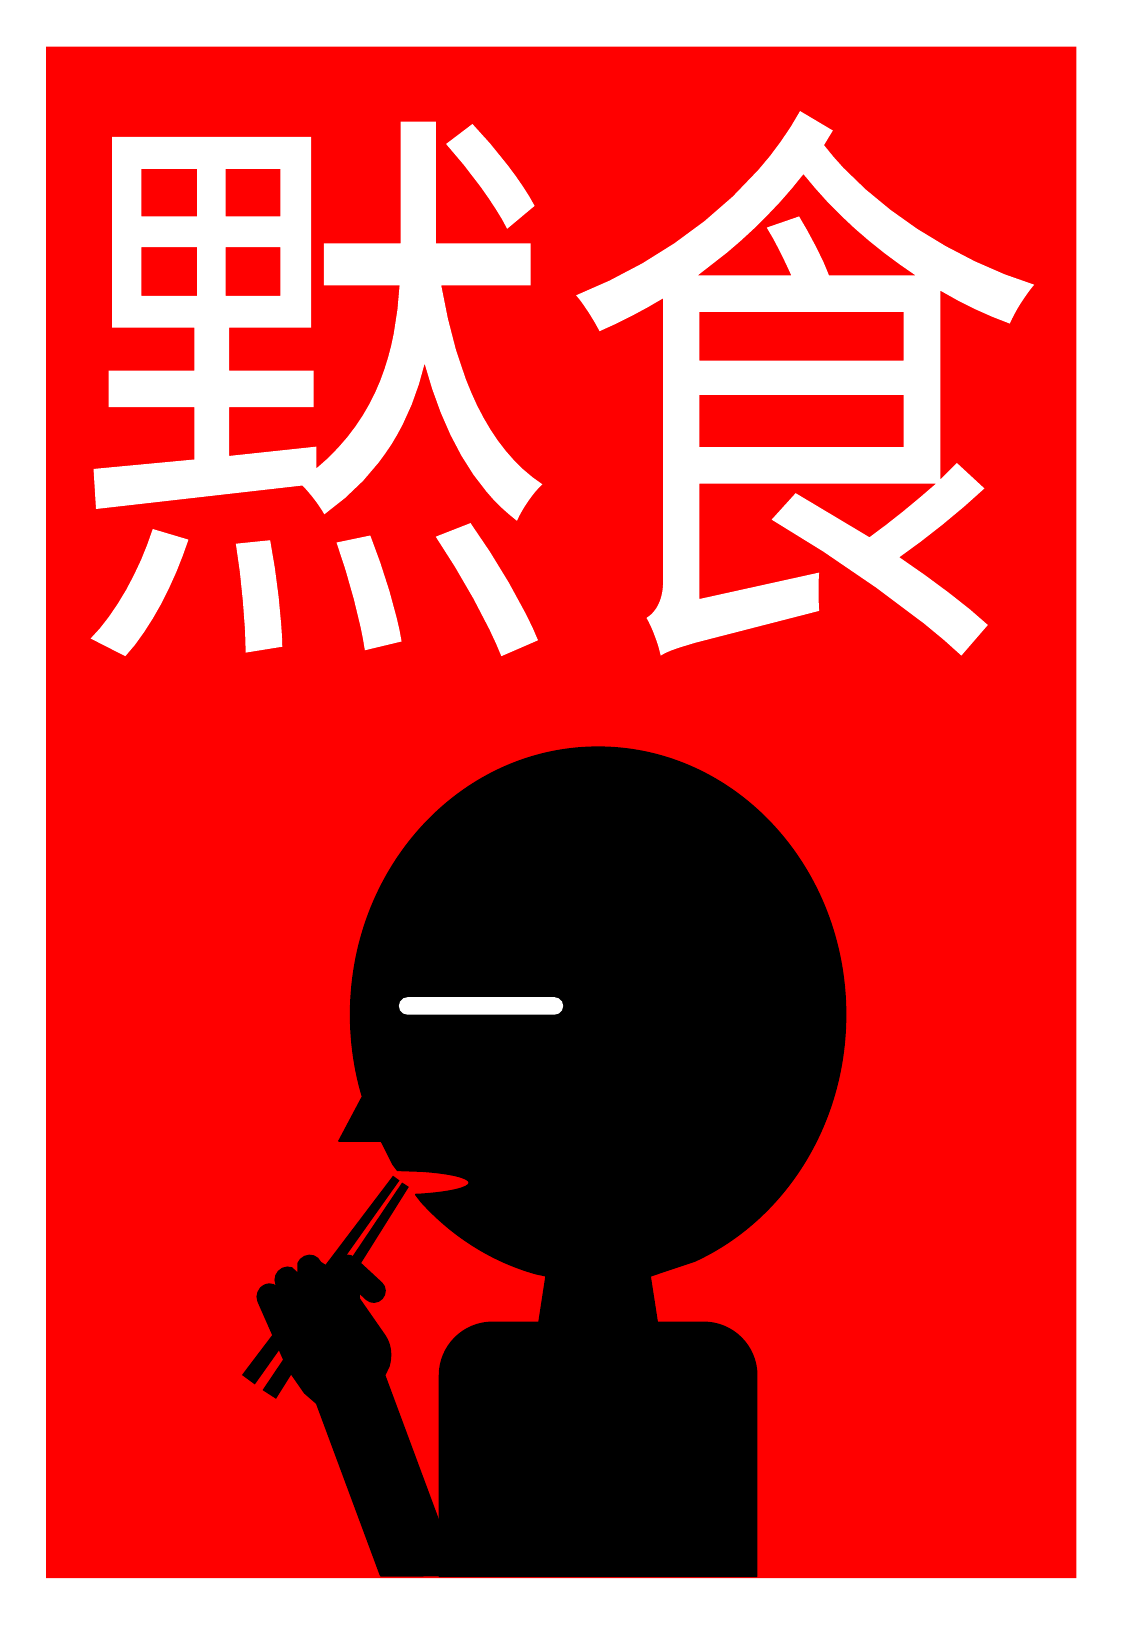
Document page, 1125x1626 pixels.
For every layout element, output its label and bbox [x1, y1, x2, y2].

text_box [200, 746, 846, 1577]
text_box [44, 44, 1078, 1580]
